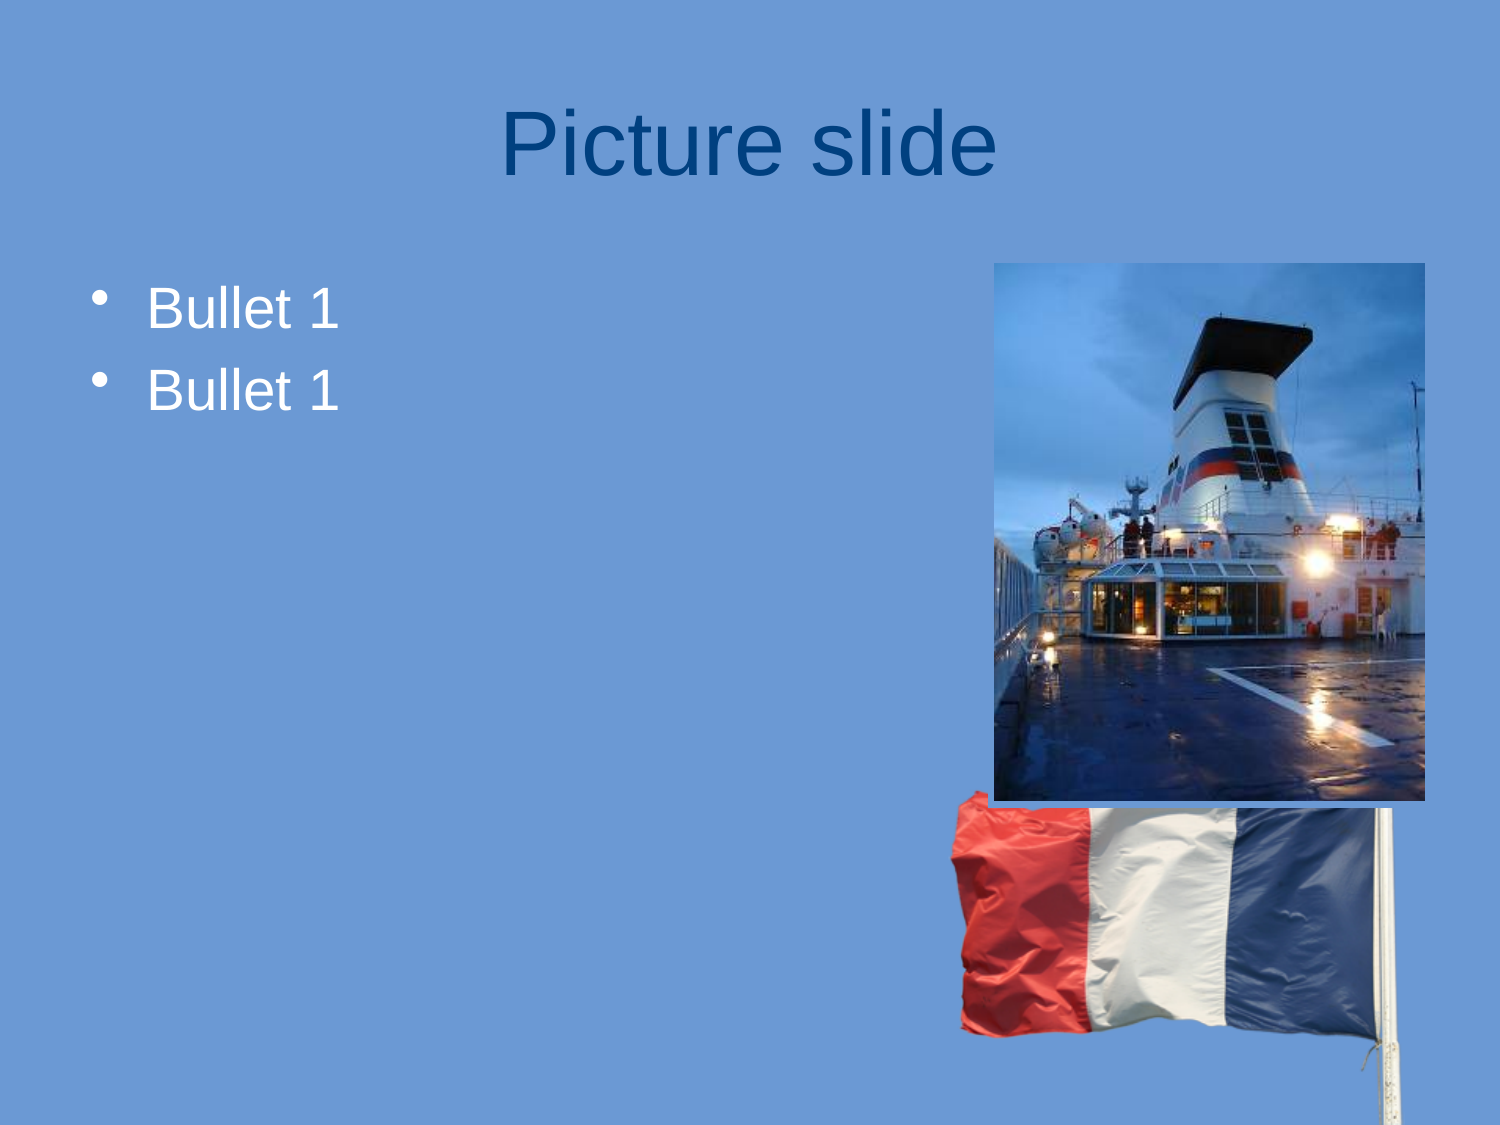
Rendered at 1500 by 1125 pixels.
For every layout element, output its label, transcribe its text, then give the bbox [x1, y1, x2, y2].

title Picture slide [75, 45, 1425, 233]
picture [993, 262, 1426, 802]
list Bullet 1 Bullet 1 [75, 262, 737, 870]
picture [911, 707, 1500, 1125]
